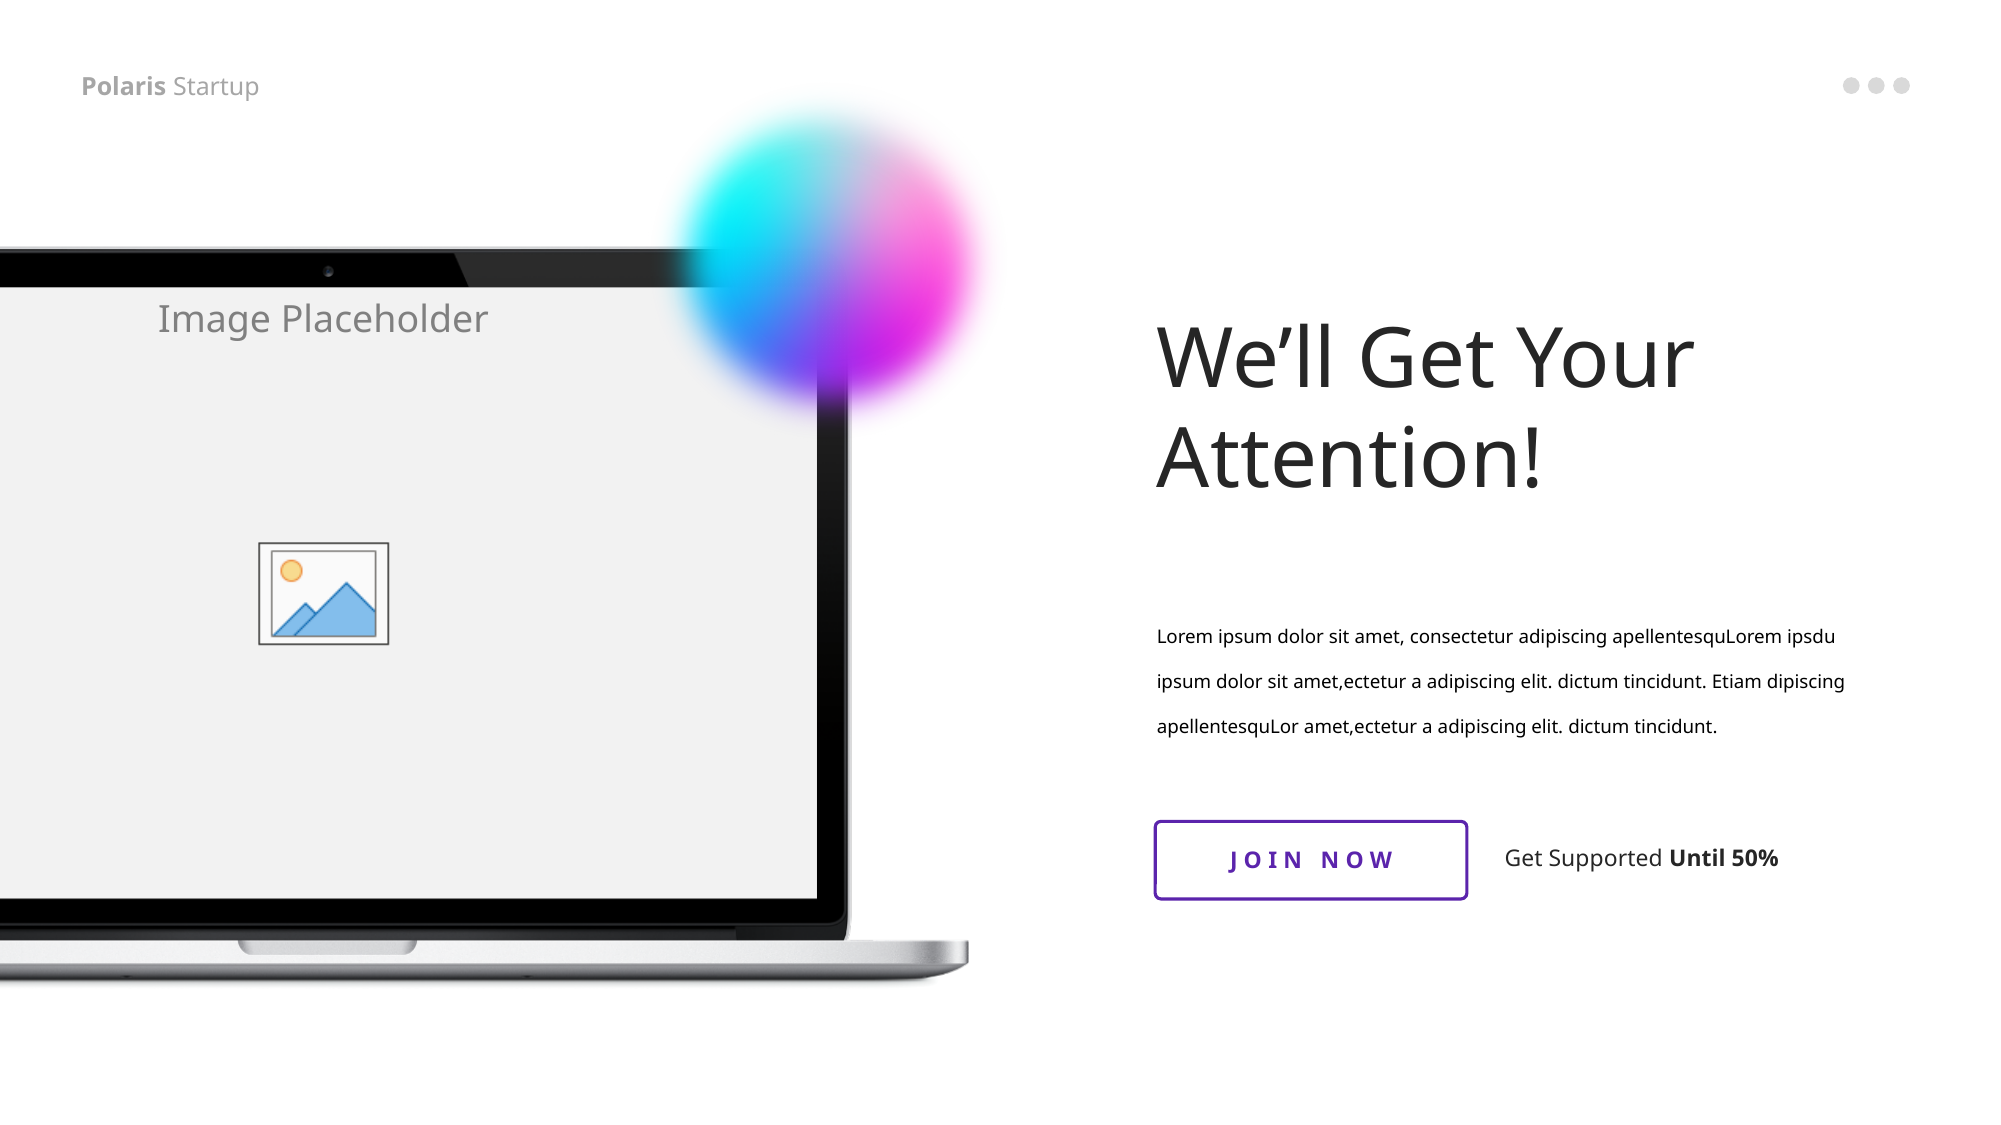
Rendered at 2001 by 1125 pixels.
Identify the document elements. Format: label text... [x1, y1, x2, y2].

text_box Get Supported Until 50% [1489, 836, 1834, 879]
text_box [1842, 77, 1910, 94]
text_box Polaris Startup [66, 62, 328, 108]
text_box JOIN NOW [1182, 838, 1440, 881]
text_box Lorem ipsum dolor sit amet, consectetur adipiscing apellentesquLorem ipsdu ipsum dolor sit amet,ectetur a adipiscing elit. dictum tincidunt. Etiam dipiscing apellentesquLor amet,ectetur a adipiscing elit. dictum tincidunt. [1142, 595, 1868, 745]
text_box We’ll Get Your Attention! [1142, 296, 1799, 512]
picture [0, 33, 1056, 989]
text_box [1154, 820, 1468, 900]
